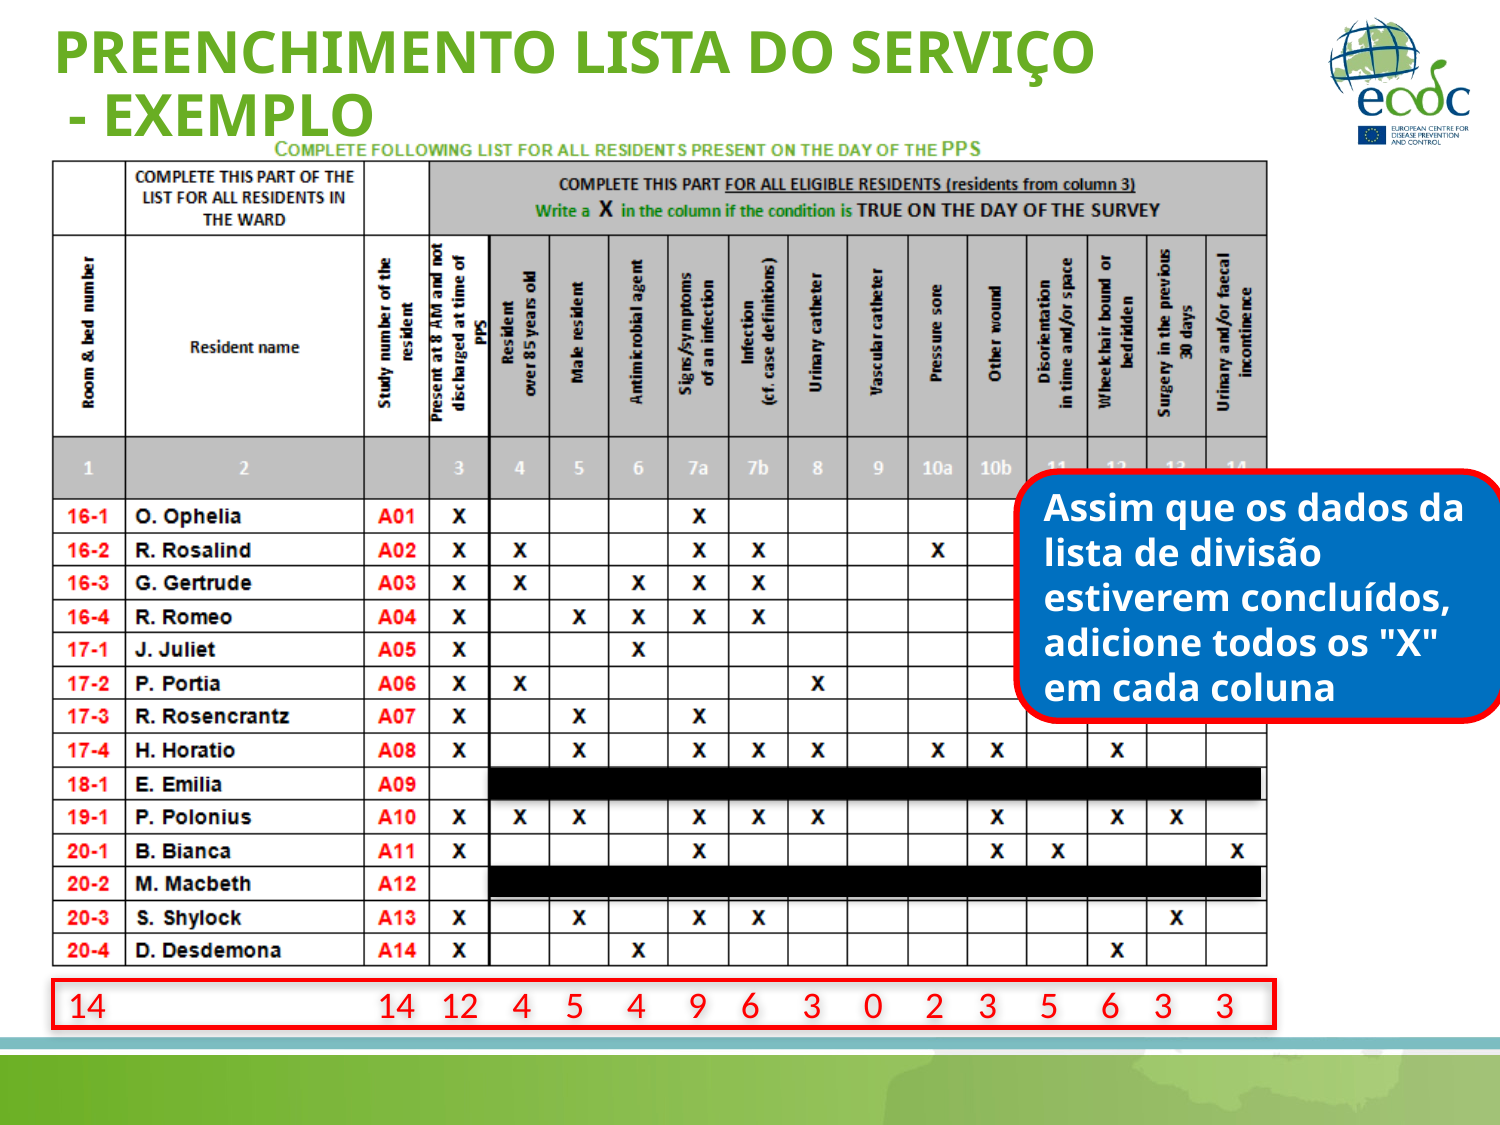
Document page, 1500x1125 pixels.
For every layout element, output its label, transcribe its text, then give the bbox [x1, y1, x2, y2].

title PREENCHIMENTO LISTA DO SERVIÇO - EXEMPLO [53, 23, 1404, 159]
picture [1328, 17, 1473, 148]
text_box 14 14 12 4 5 4 9 6 3 0 2 3 5 6 3 3 [53, 990, 1275, 1028]
picture [36, 131, 1290, 981]
picture [0, 1037, 1500, 1125]
text_box Assim que os dados da lista de divisão estiverem concluídos, adicione todos os "X" em cada coluna [1294, 469, 1500, 723]
